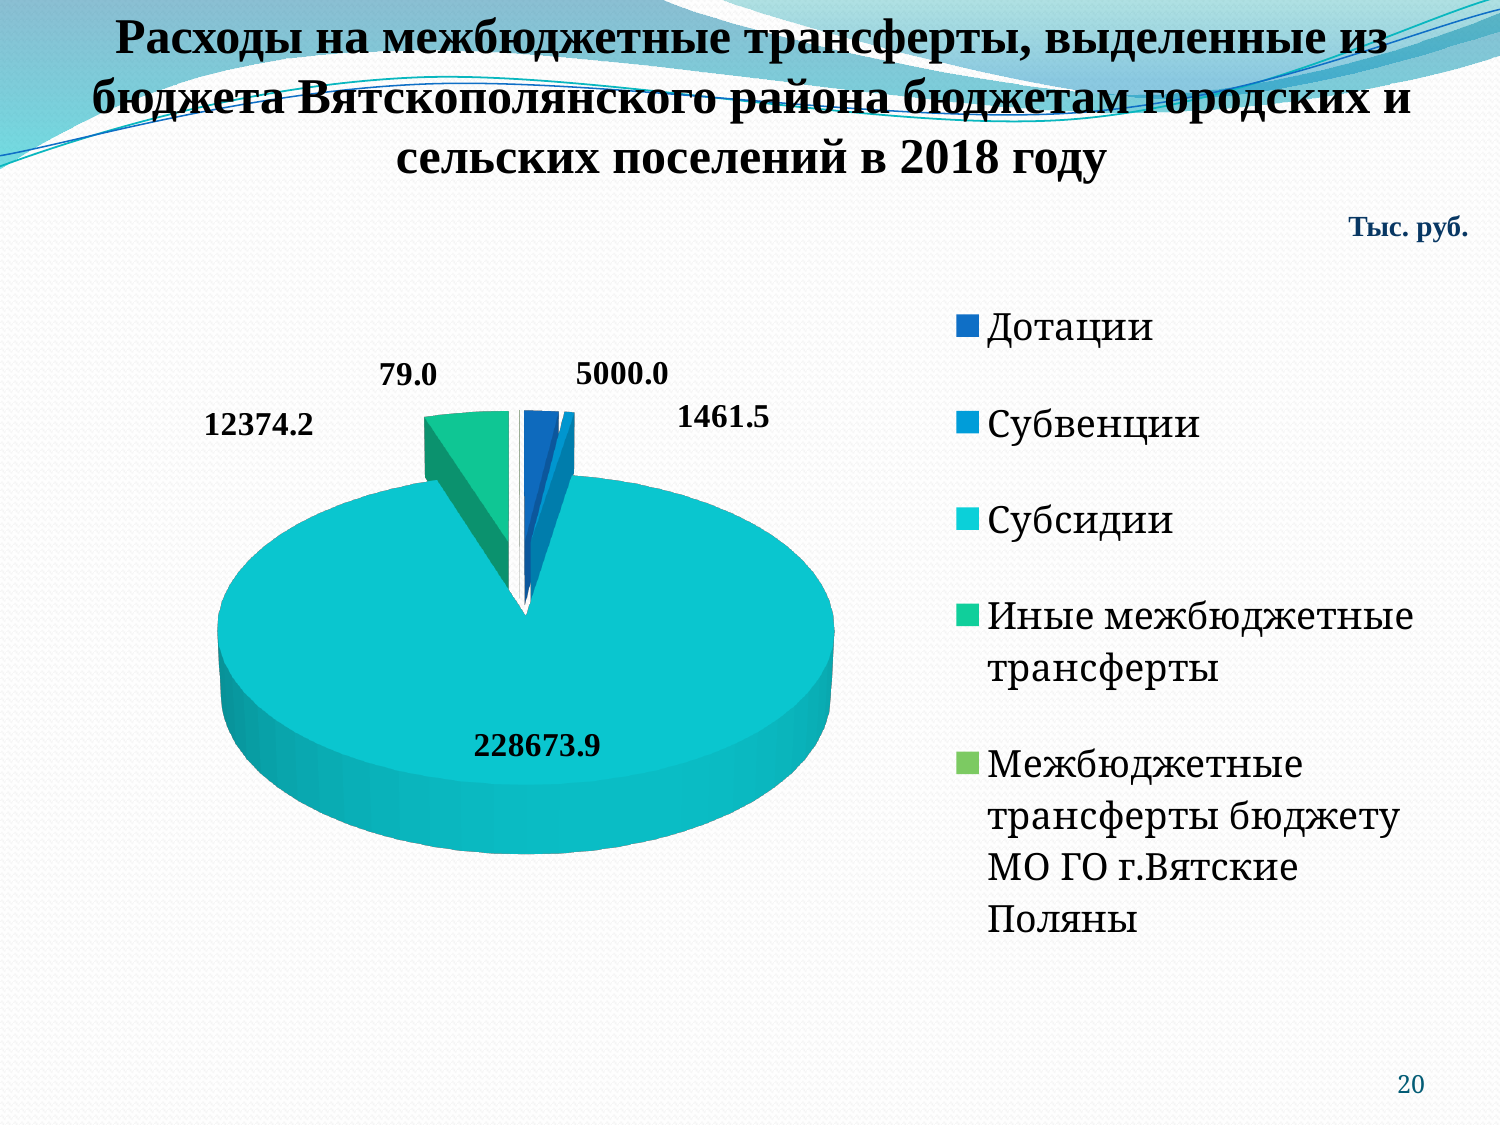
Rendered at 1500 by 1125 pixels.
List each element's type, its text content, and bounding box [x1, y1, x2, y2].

title Расходы на межбюджетные трансферты, выделенные из бюджета Вятскополянского района бюджетам городских и сельских поселений в 2018 году [76, 0, 1427, 144]
text_box Тыс. руб. [1436, 144, 1500, 297]
slide_number 20 [1299, 1042, 1425, 1103]
chart [76, 144, 1436, 1024]
